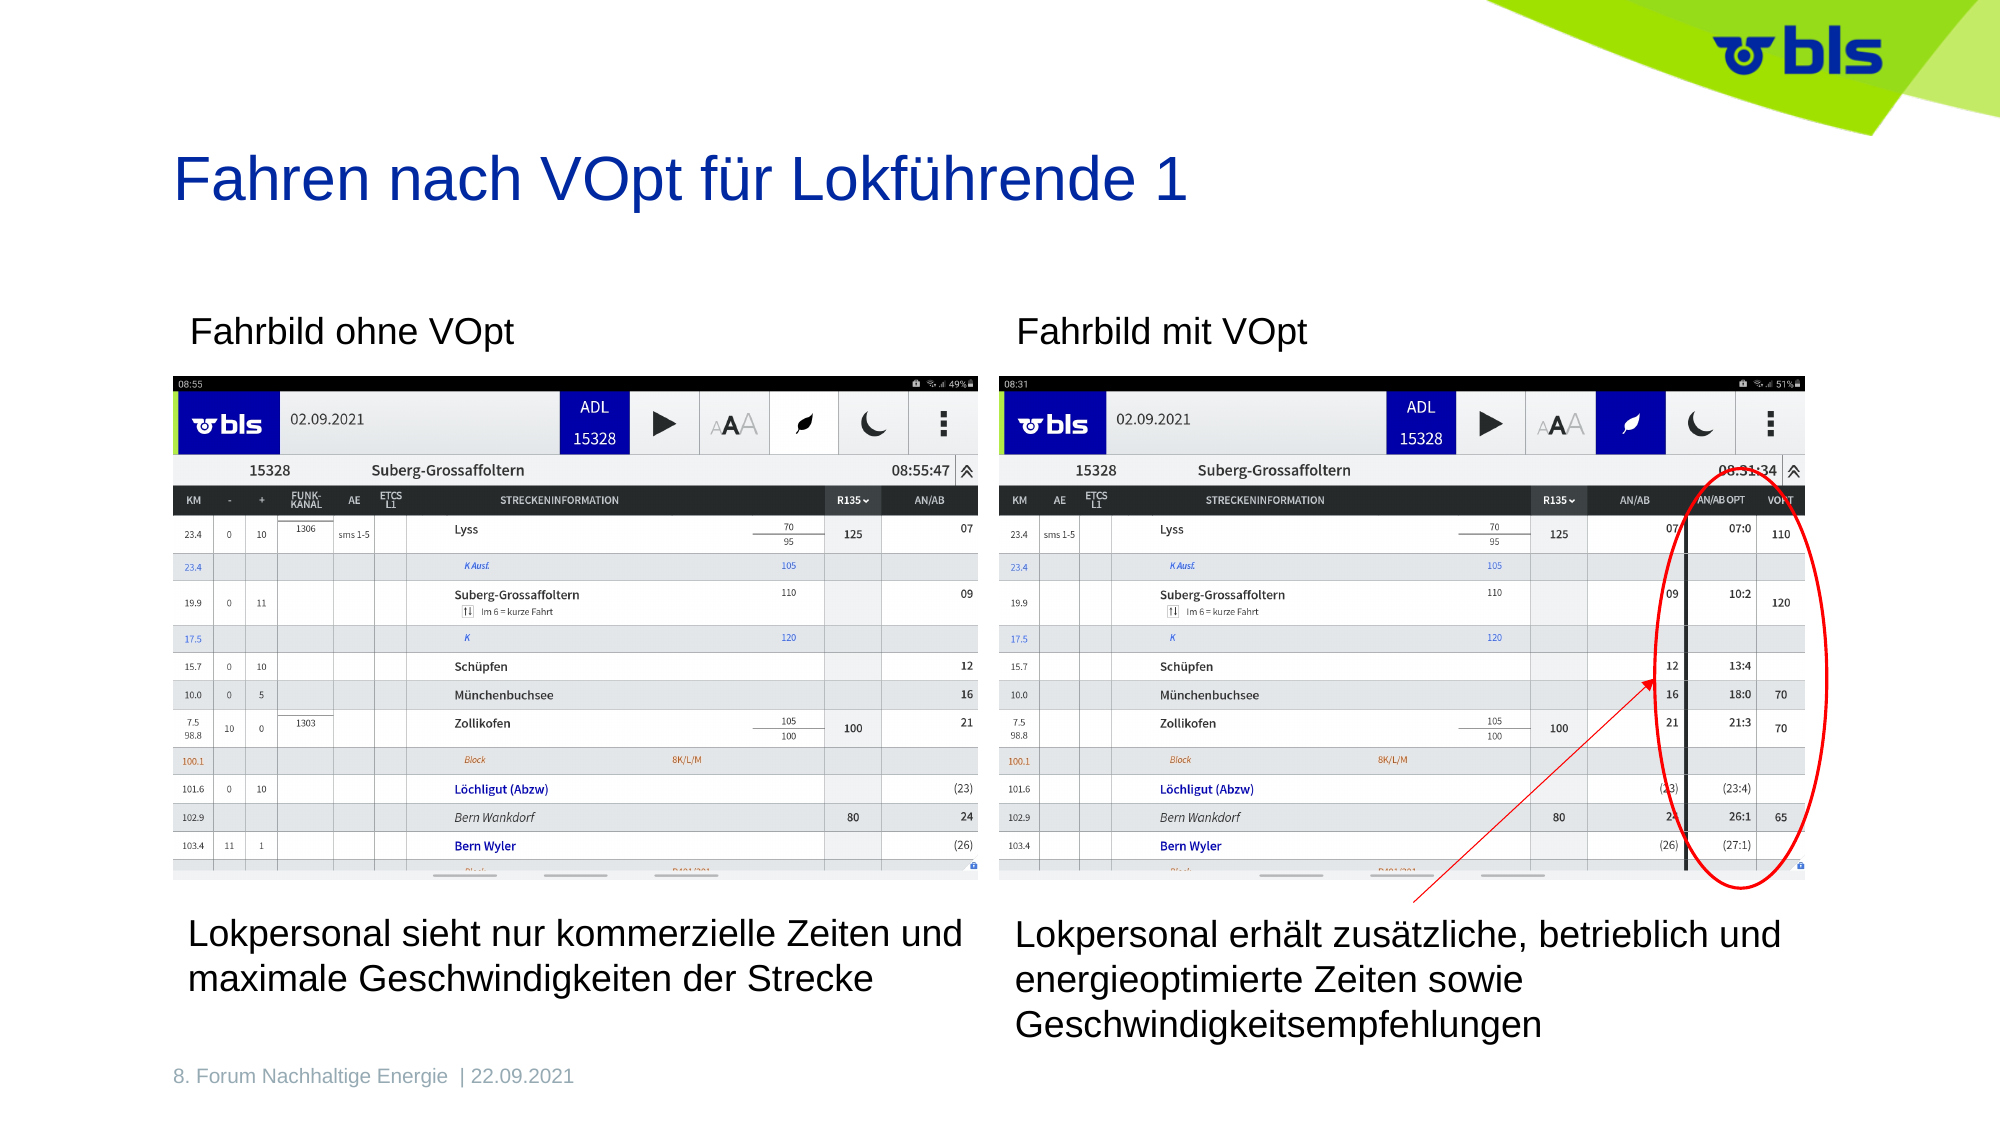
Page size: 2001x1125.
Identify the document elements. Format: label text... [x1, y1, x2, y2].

footer 8. Forum Nachhaltige Energie | 22.09.2021 [173, 1062, 807, 1091]
text_box [1715, 880, 1767, 890]
picture [999, 376, 1805, 880]
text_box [1413, 678, 1655, 903]
picture [173, 376, 978, 880]
picture [1486, 0, 2000, 136]
text_box Lokpersonal erhält zusätzliche, betrieblich und energieoptimierte Zeiten sowie Geschwindigkeitsempfehlungen [999, 902, 1827, 1053]
title Fahren nach VOpt für Lokführende 1 [173, 137, 1869, 280]
text_box Fahrbild ohne VOpt [175, 299, 530, 360]
text_box [1805, 535, 1828, 821]
text_box Lokpersonal sieht nur kommerzielle Zeiten und maximale Geschwindigkeiten der Strecke [173, 901, 1000, 1007]
text_box Fahrbild mit VOpt [1001, 299, 1323, 360]
